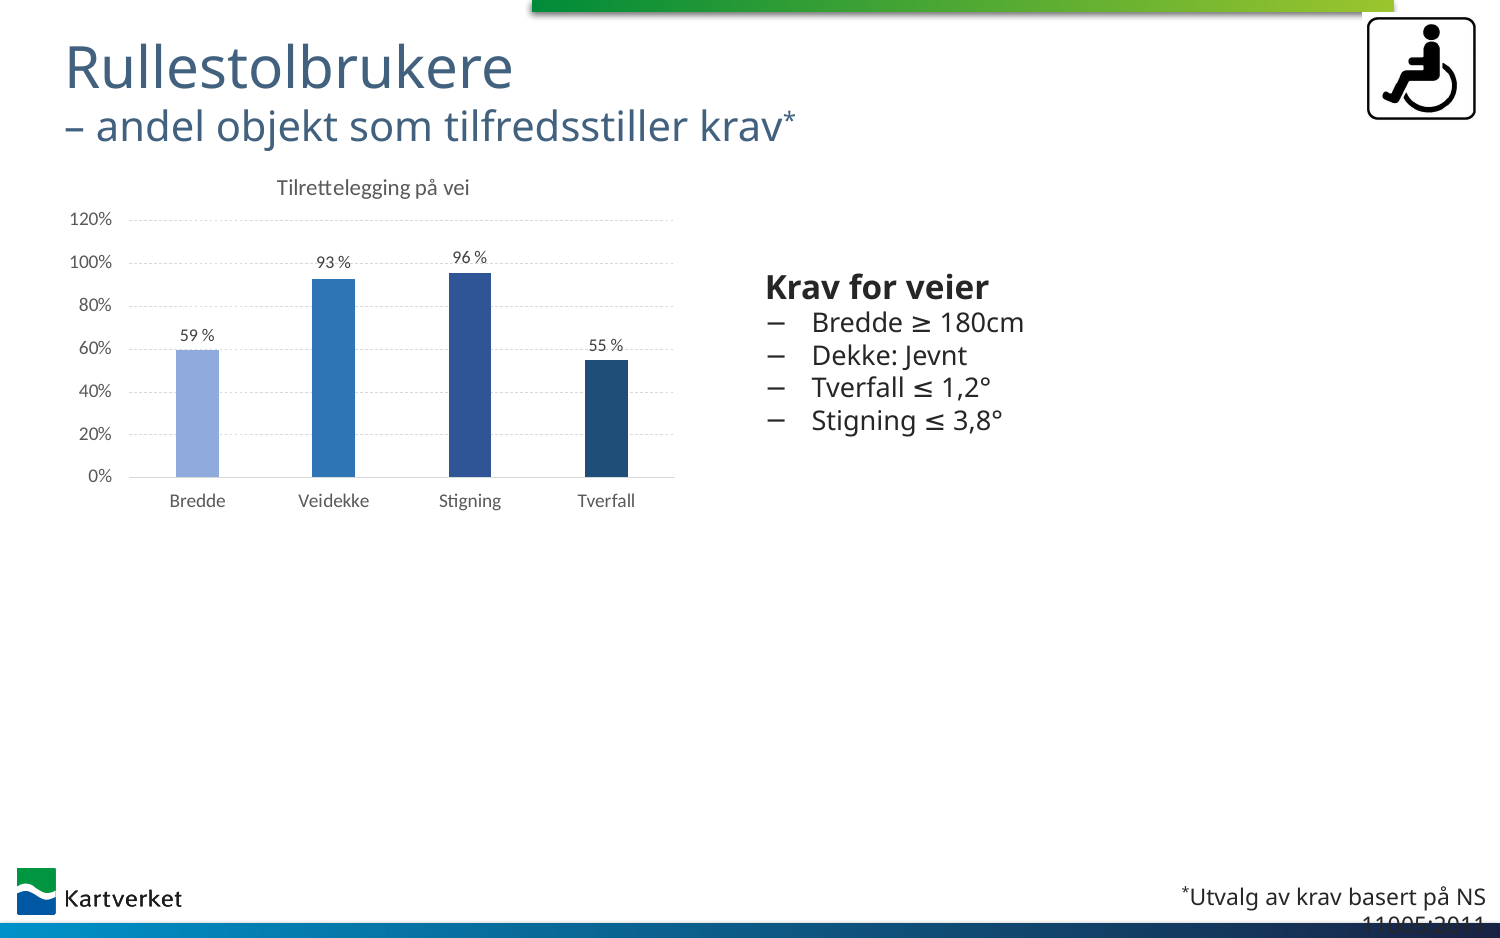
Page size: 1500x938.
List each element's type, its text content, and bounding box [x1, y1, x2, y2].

text_box Rullestolbrukere – andel objekt som tilfredsstiller krav* [49, 25, 1431, 158]
text_box *Utvalg av krav basert på NS 11005:2011 [1068, 873, 1500, 938]
picture [62, 166, 685, 519]
picture [1362, 12, 1481, 126]
text_box Krav for veier Bredde ≥ 180cm Dekke: Jevnt Tverfall ≤ 1,2° Stigning ≤ 3,8° [750, 258, 1234, 444]
